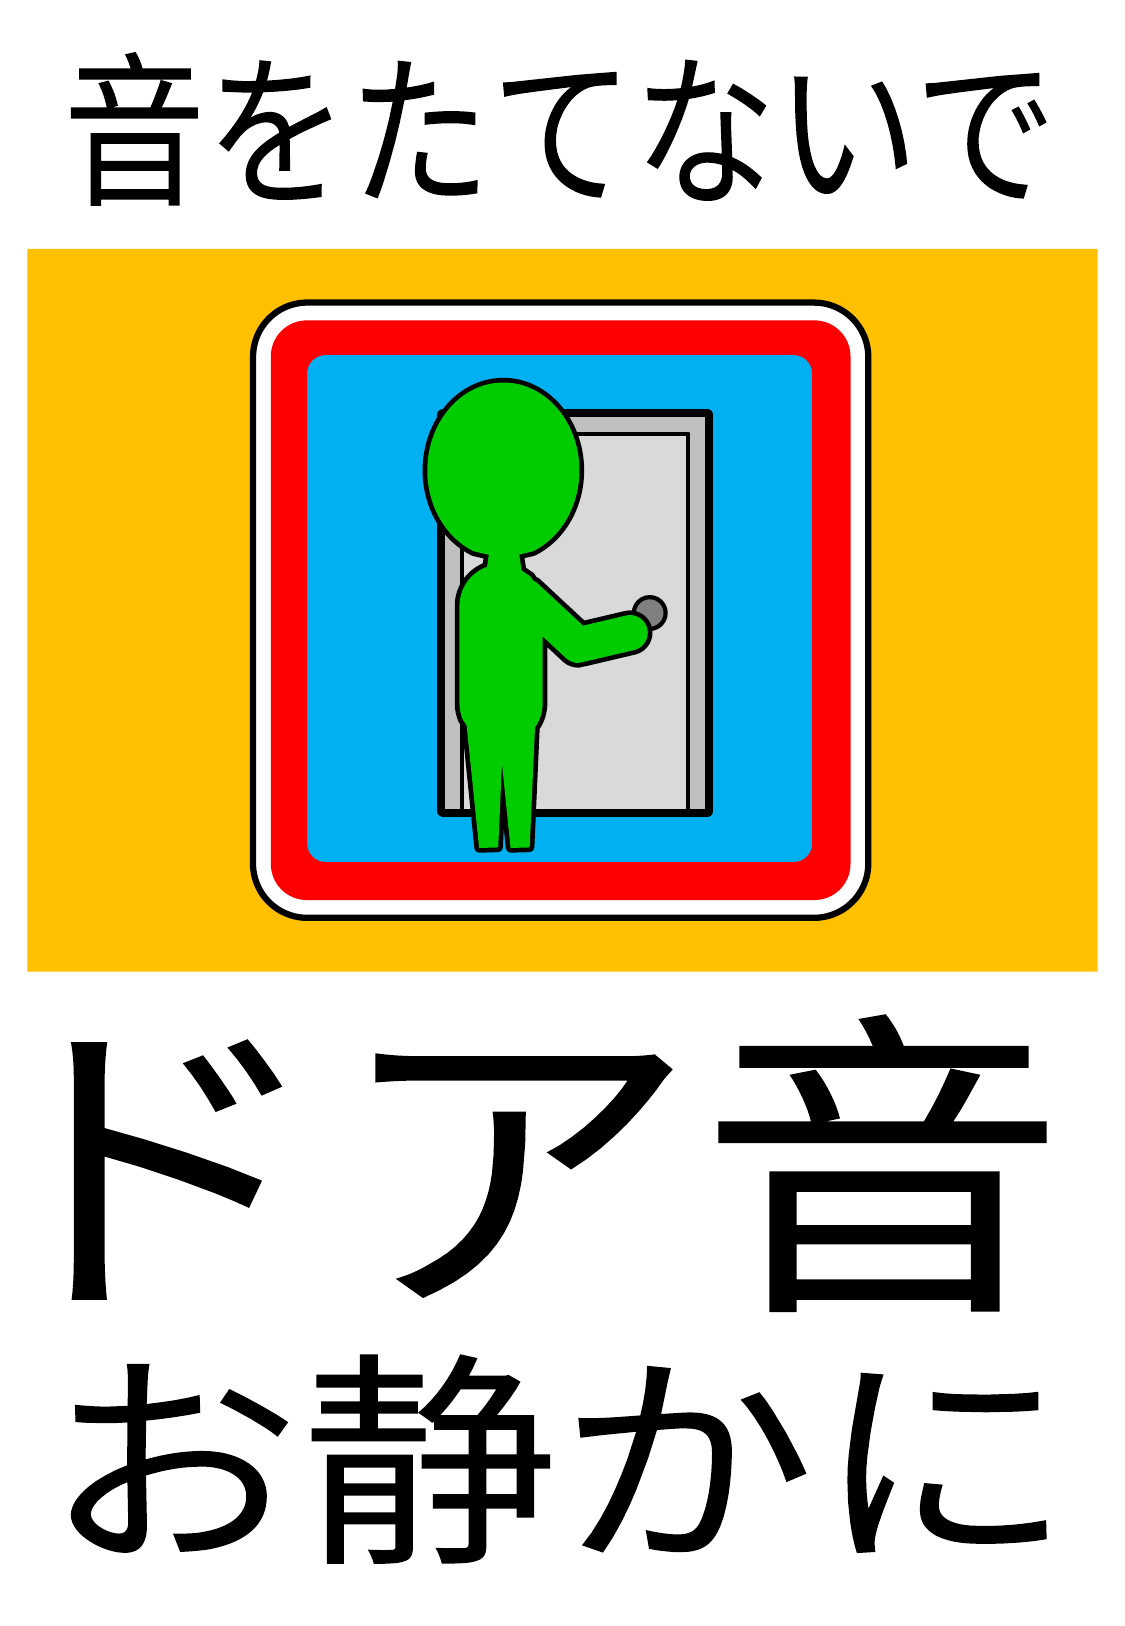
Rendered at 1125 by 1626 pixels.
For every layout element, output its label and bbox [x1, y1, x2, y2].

text_box [252, 302, 869, 919]
text_box [25, 247, 1100, 974]
